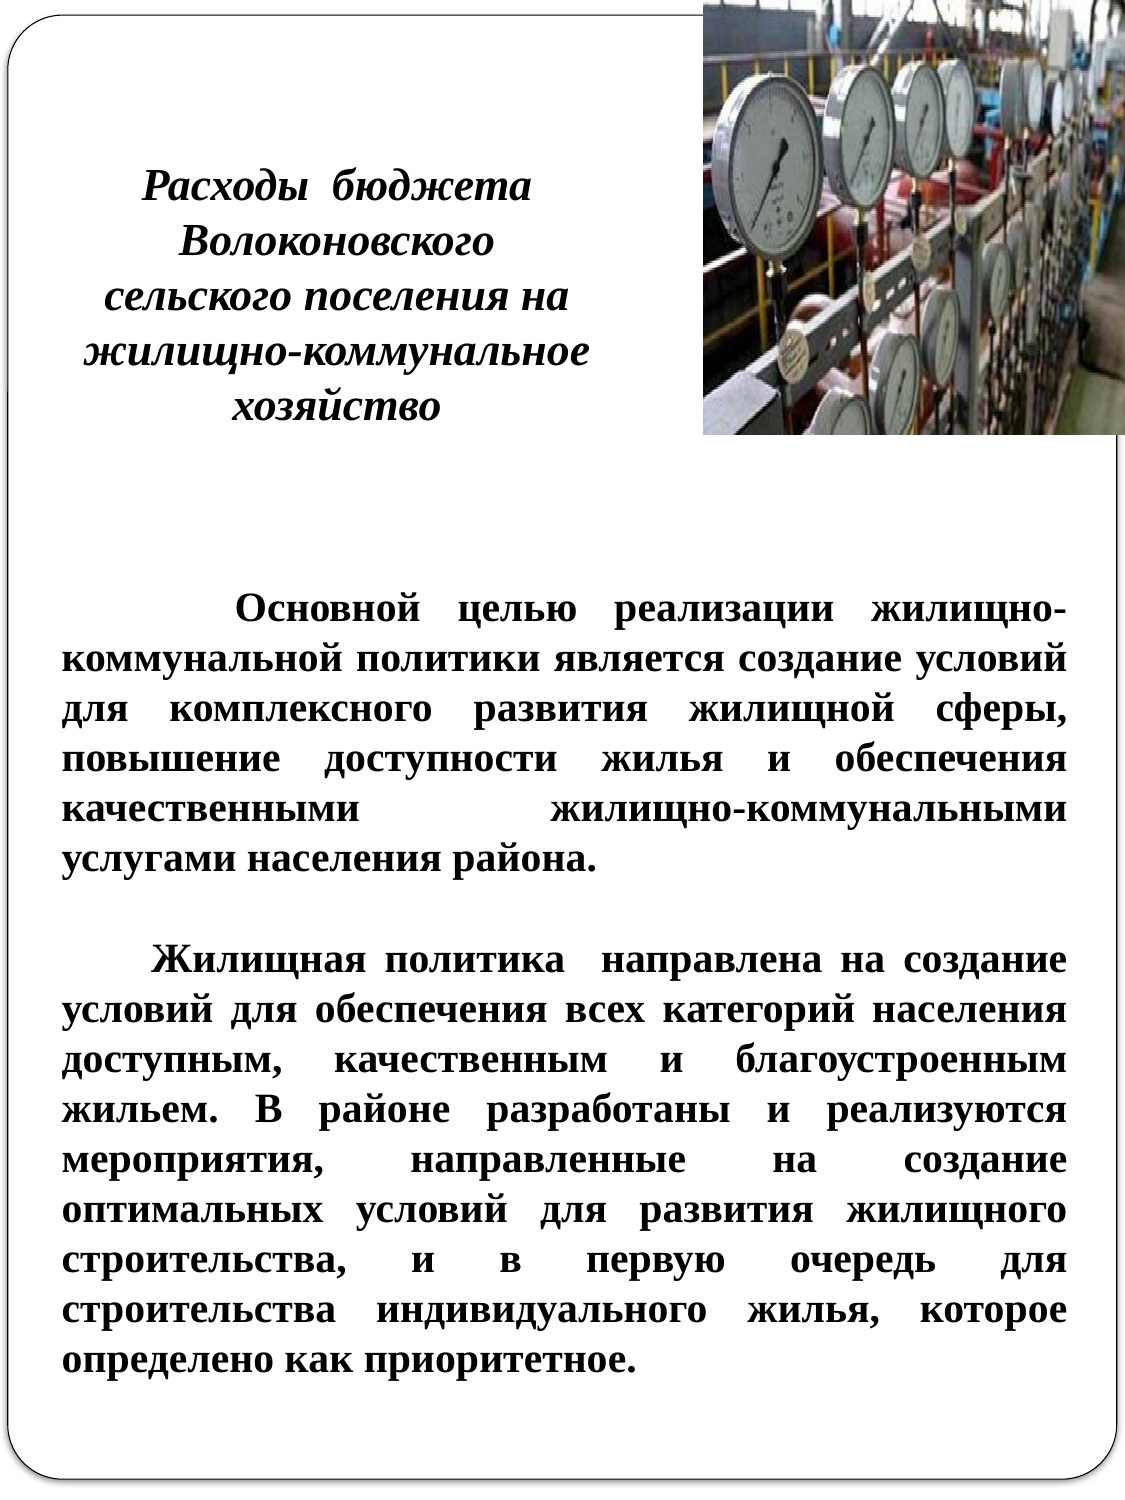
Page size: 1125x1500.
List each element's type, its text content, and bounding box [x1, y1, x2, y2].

text_box Основной целью реализации жилищно-коммунальной политики является создание условий для комплексного развития жилищной сферы, повышение доступности жилья и обеспечения качественными жилищно-коммунальными услугами населения района. Жилищная политика направлена на создание условий для обеспечения всех категорий населения доступным, качественным и благоустроенным жильем. В районе разработаны и реализуются мероприятия, направленные на создание оптимальных условий для развития жилищного строительства, и в первую очередь для строительства индивидуального жилья, которое определено как приоритетное. [46, 572, 1083, 1388]
text_box Расходы бюджета Волоконовского сельского поселения на жилищно-коммунальное хозяйство [66, 147, 608, 438]
picture [703, 0, 1125, 435]
